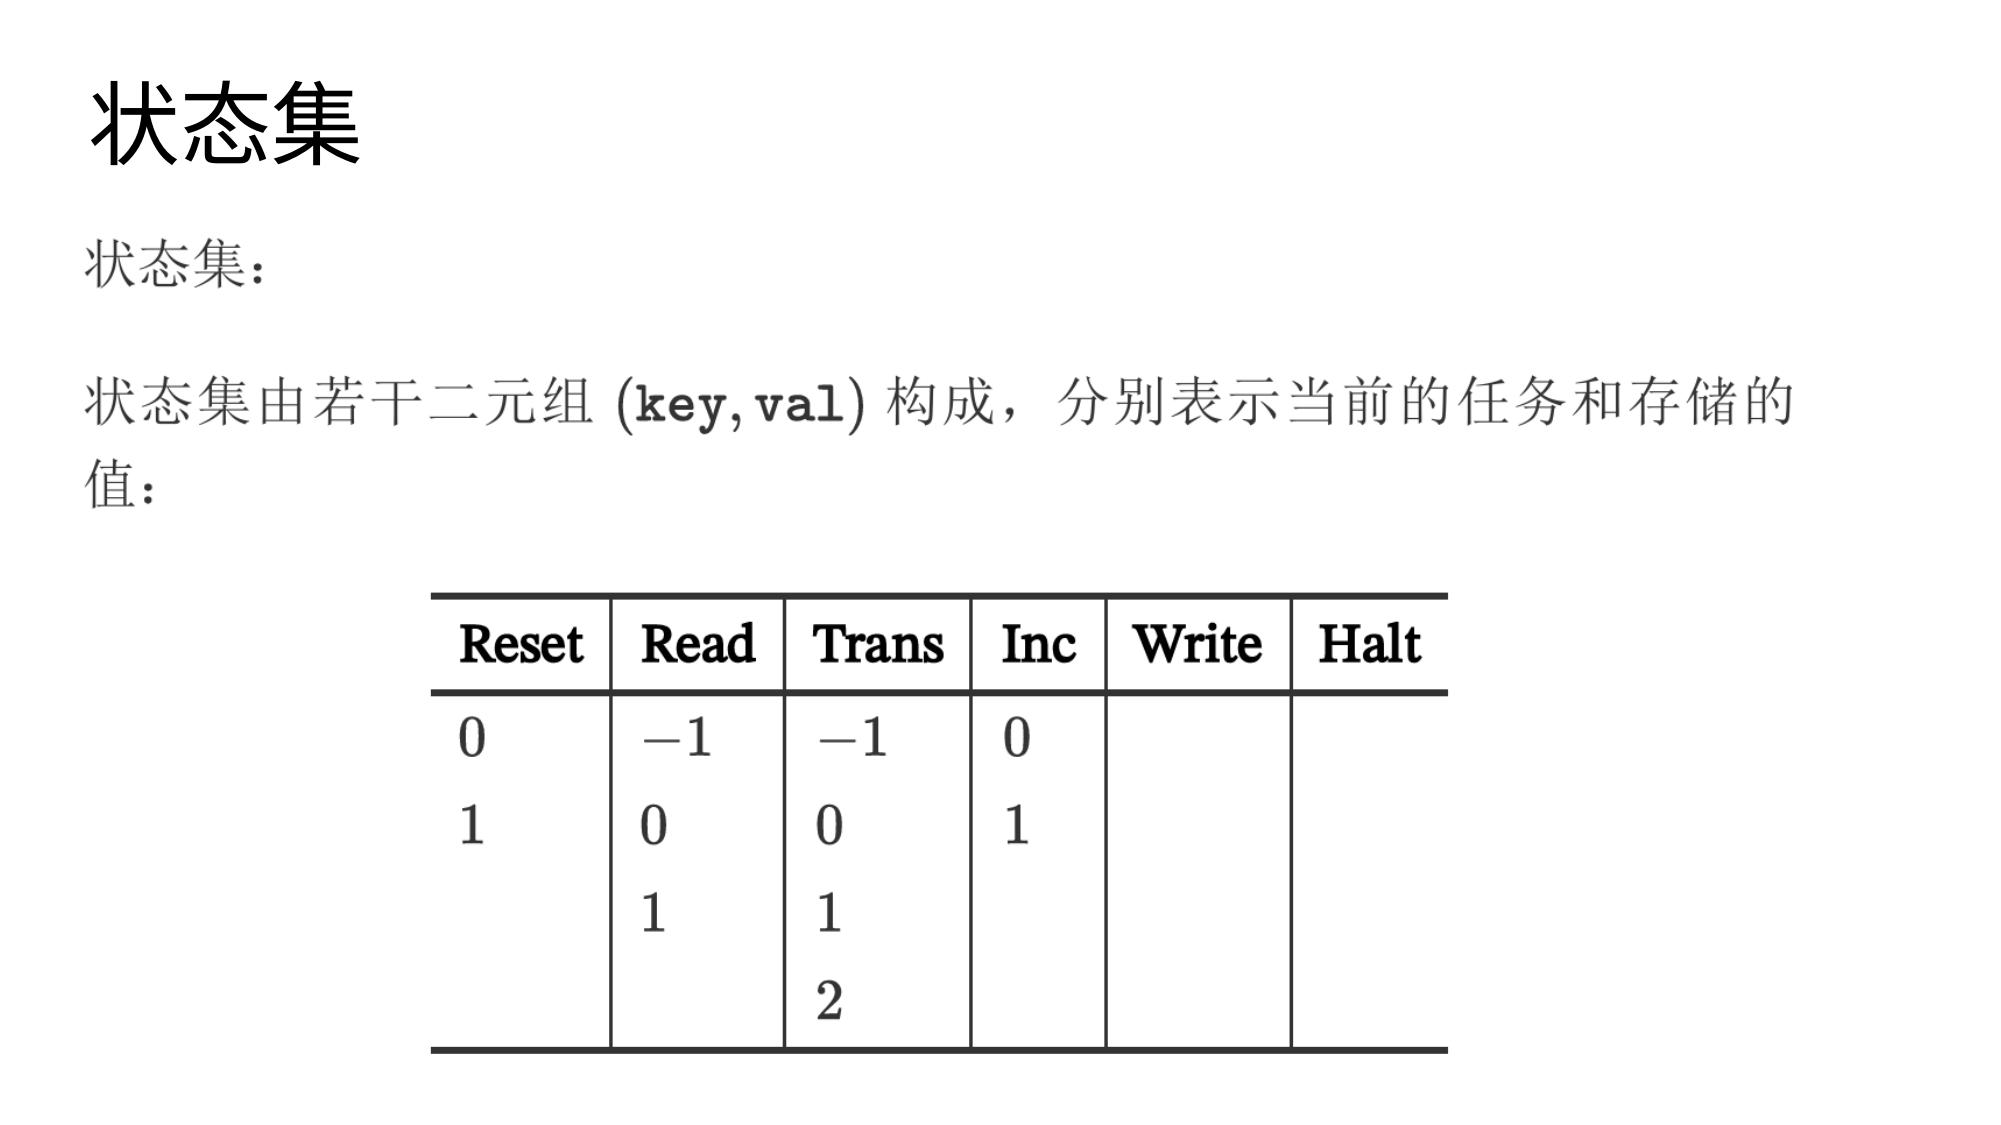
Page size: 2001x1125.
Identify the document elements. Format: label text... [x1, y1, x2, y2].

title 状态集 [73, 19, 1799, 219]
picture [43, 219, 1907, 1125]
